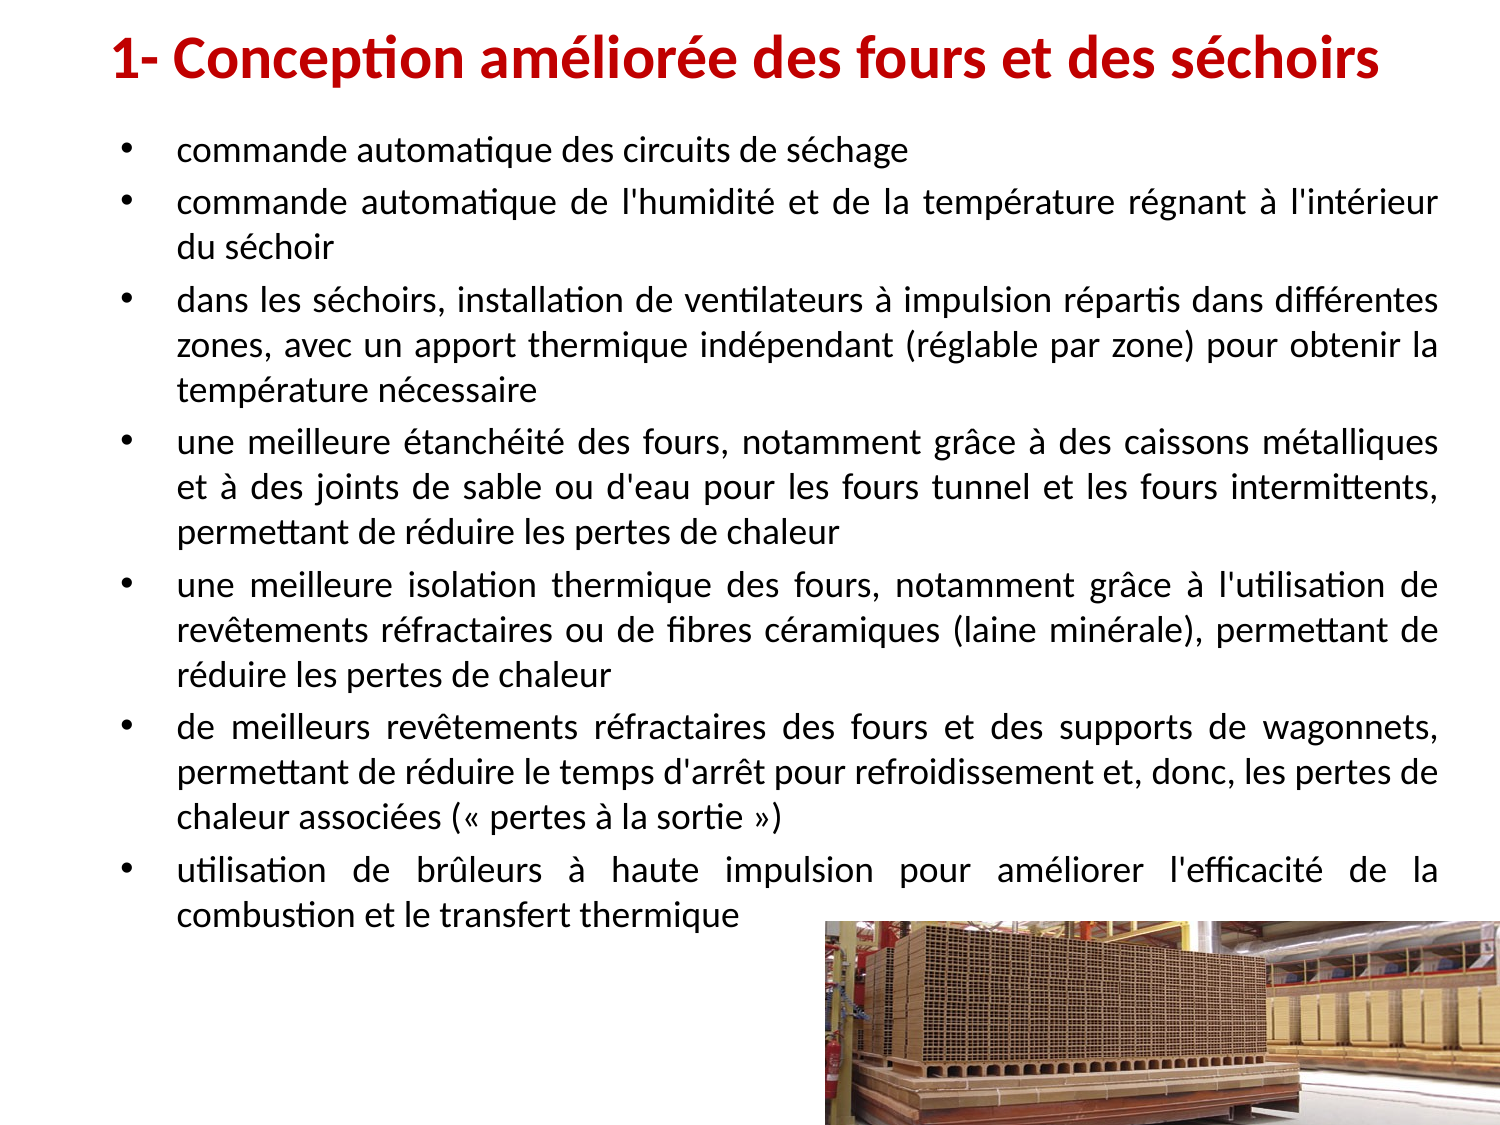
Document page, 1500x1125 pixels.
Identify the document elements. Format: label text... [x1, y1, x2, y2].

list commande automatique des circuits de séchage commande automatique de l'humidité et de la température régnant à l'intérieur du séchoir dans les séchoirs, installation de ventilateurs à impulsion répartis dans différentes zones, avec un apport thermique indépendant (réglable par zone) pour obtenir la température nécessaire une meilleure étanchéité des fours, notamment grâce à des caissons métalliques et à des joints de sable ou d'eau pour les fours tunnel et les fours intermittents, permettant de réduire les pertes de chaleur une meilleure isolation thermique des fours, notamment grâce à l'utilisation de revêtements réfractaires ou de fibres céramiques (laine minérale), permettant de réduire les pertes de chaleur de meilleurs revêtements réfractaires des fours et des supports de wagonnets, permettant de réduire le temps d'arrêt pour refroidissement et, donc, les pertes de chaleur associées (« pertes à la sortie ») utilisation de brûleurs à haute impulsion pour améliorer l'efficacité de la combustion et le transfert thermique [105, 117, 1456, 860]
picture [825, 921, 1500, 1125]
title 1- Conception améliorée des fours et des séchoirs [70, 0, 1421, 108]
